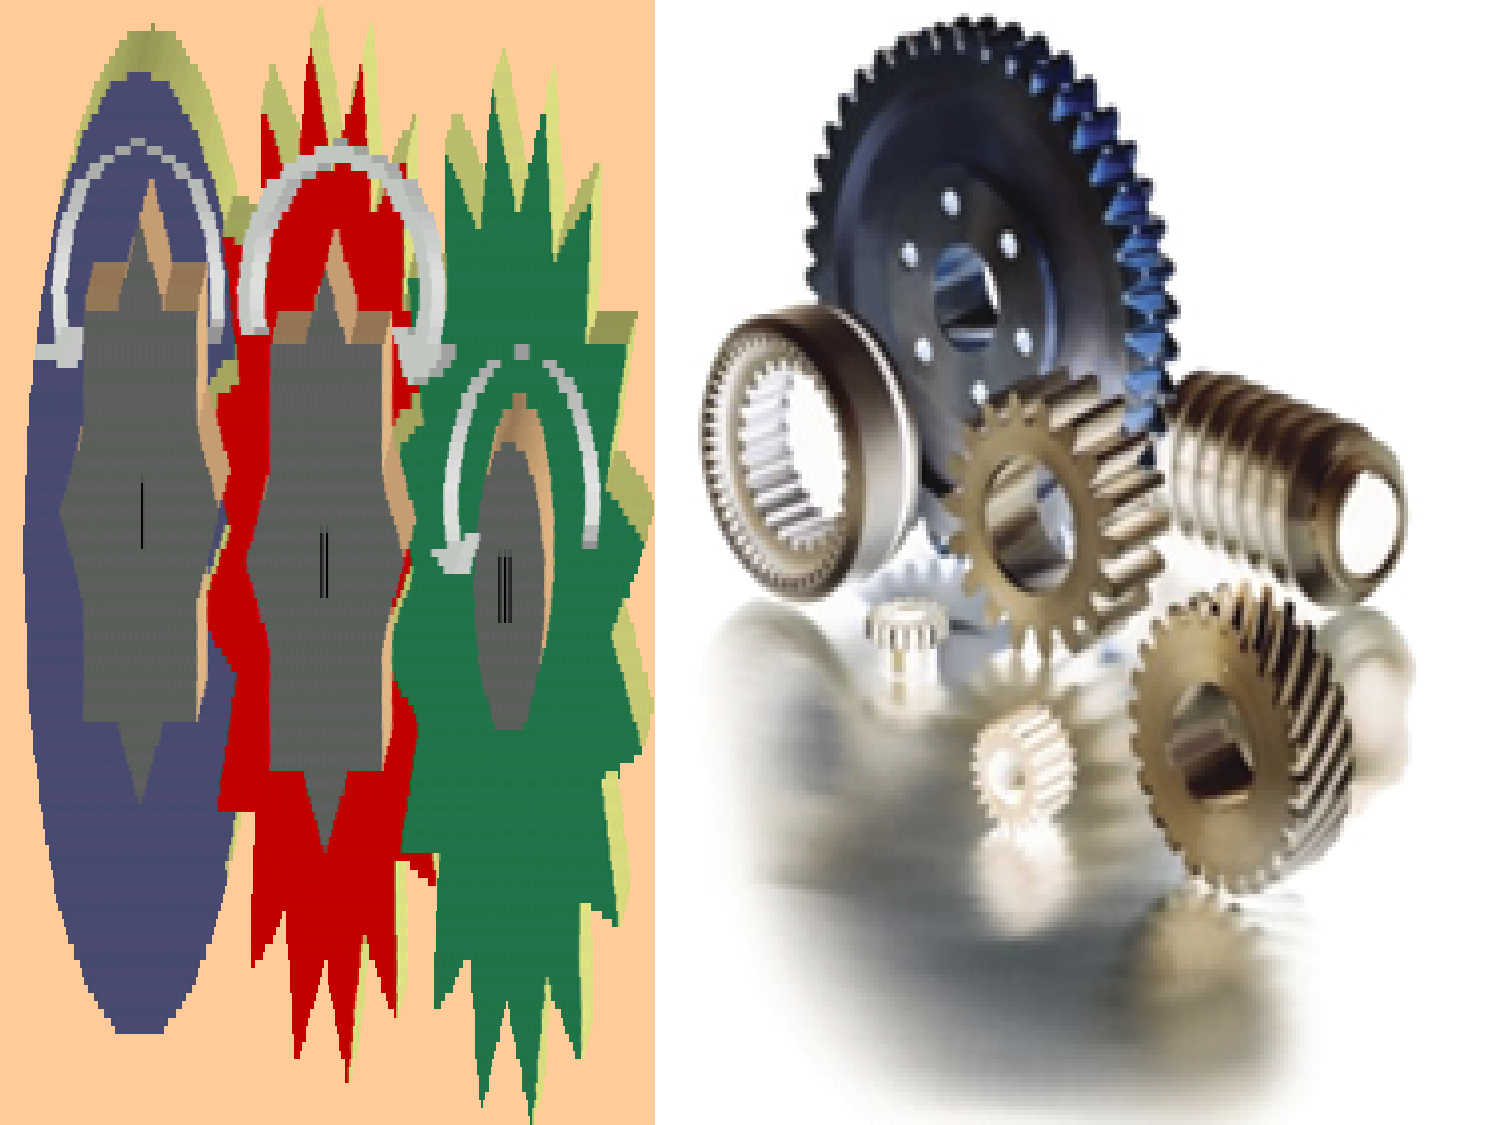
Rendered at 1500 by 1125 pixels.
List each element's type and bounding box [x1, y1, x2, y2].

picture [655, 0, 1500, 1125]
list [0, 0, 652, 1125]
